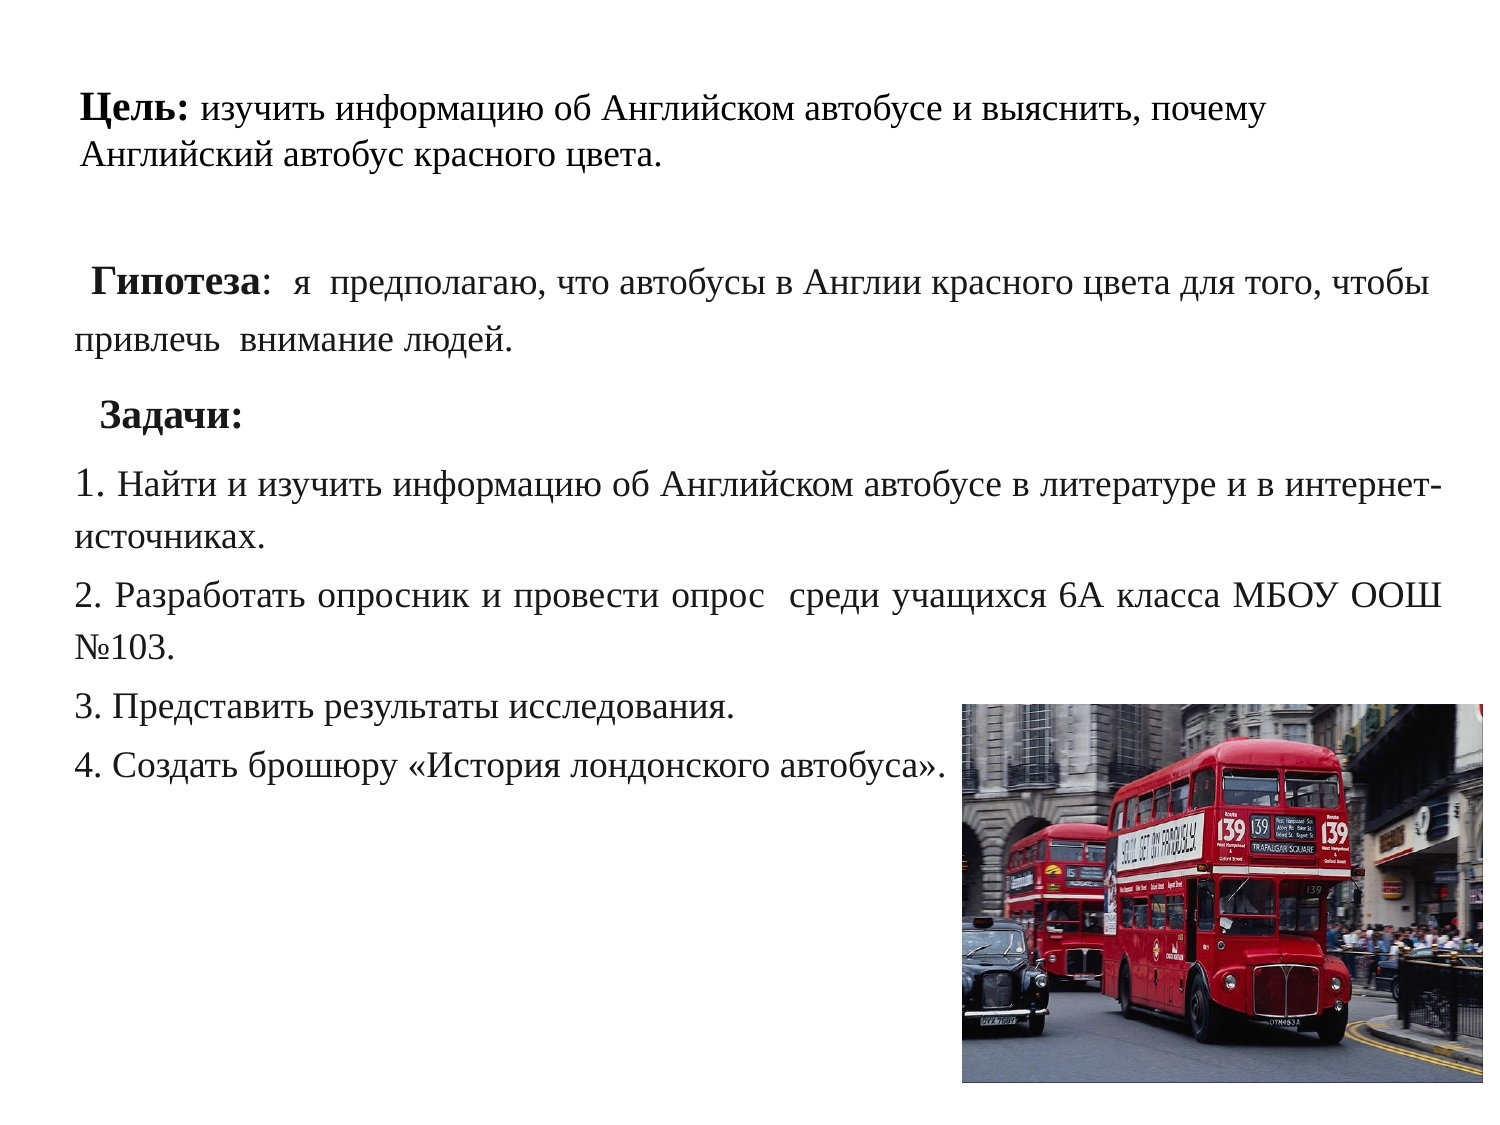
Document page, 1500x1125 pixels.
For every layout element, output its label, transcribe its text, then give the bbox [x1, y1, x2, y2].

text_box Цель: изучить информацию об Английском автобусе и выяснить, почему Английский автобус красного цвета. [64, 71, 1400, 182]
picture [962, 703, 1483, 1083]
subtitle Гипотеза: я предполагаю, что автобусы в Англии красного цвета для того, чтобы привлечь внимание людей. Задачи: 1. Найти и изучить информацию об Английском автобусе в литературе и в интернет-источниках. 2. Разработать опросник и провести опрос среди учащихся 6А класса МБОУ ООШ №103. 3. Представить результаты исследования. 4. Создать брошюру «История лондонского автобуса». [59, 208, 1459, 1071]
